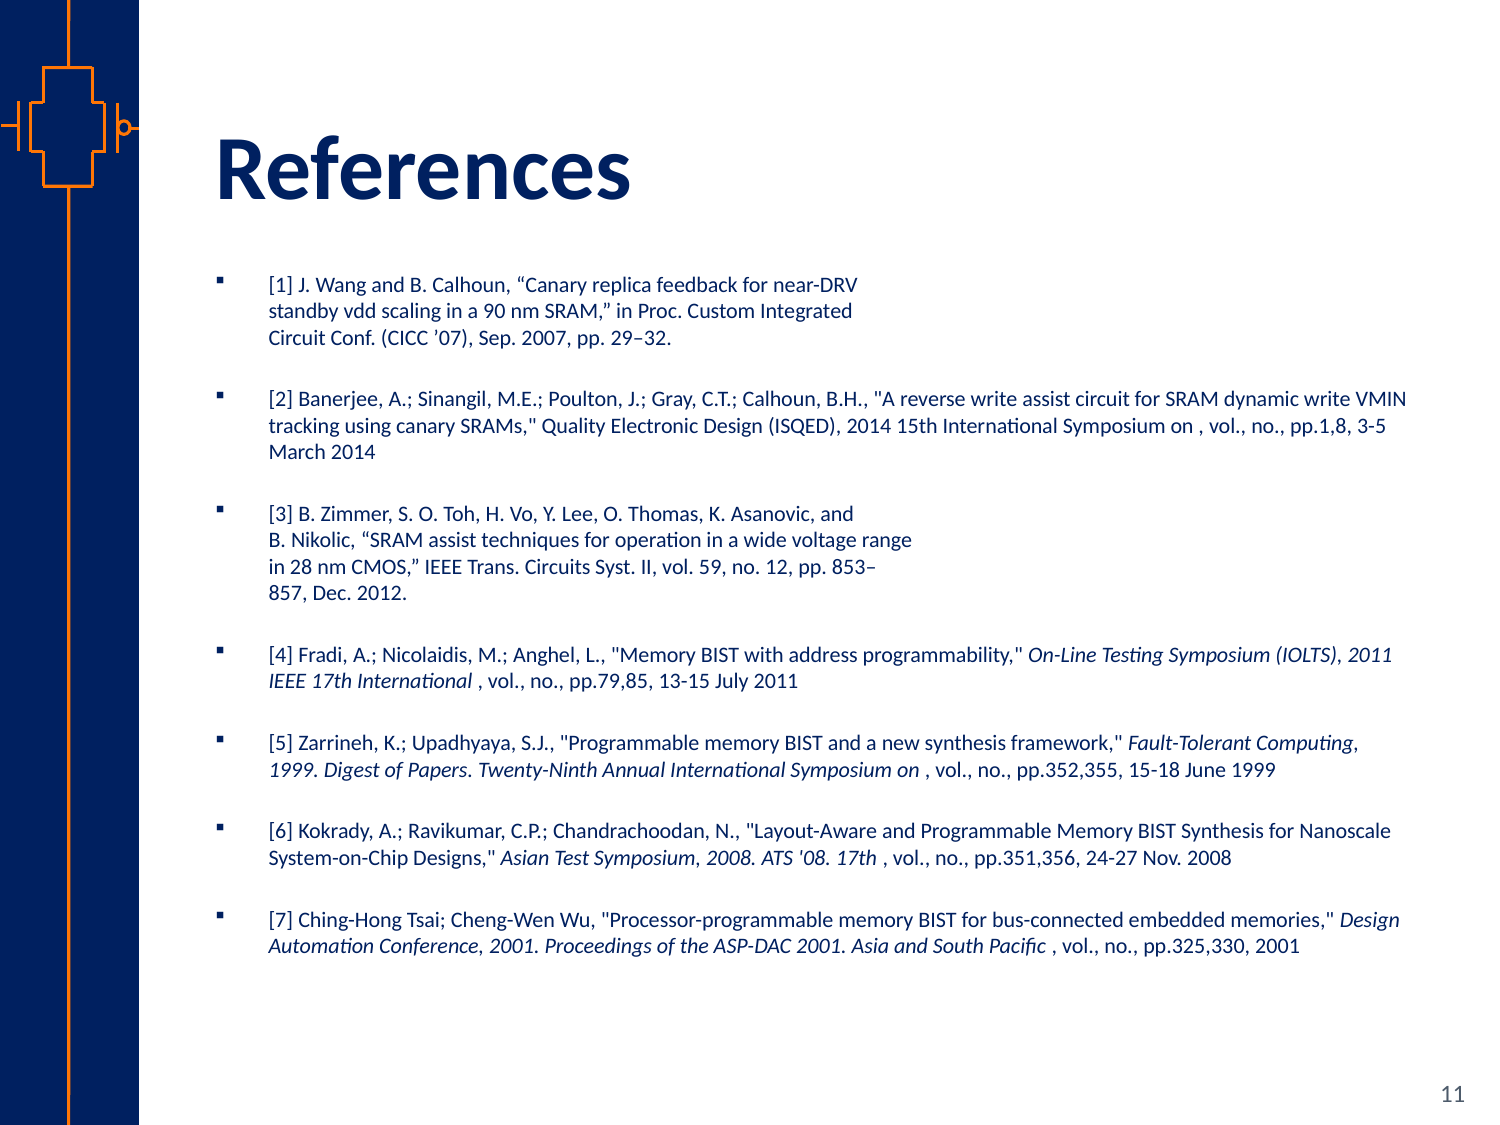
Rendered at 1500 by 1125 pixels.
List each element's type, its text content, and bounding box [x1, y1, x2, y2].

list [1] J. Wang and B. Calhoun, “Canary replica feedback for near-DRV standby vdd scaling in a 90 nm SRAM,” in Proc. Custom Integrated Circuit Conf. (CICC ’07), Sep. 2007, pp. 29–32. [2] Banerjee, A.; Sinangil, M.E.; Poulton, J.; Gray, C.T.; Calhoun, B.H., "A reverse write assist circuit for SRAM dynamic write VMIN tracking using canary SRAMs," Quality Electronic Design (ISQED), 2014 15th International Symposium on , vol., no., pp.1,8, 3-5 March 2014 [3] B. Zimmer, S. O. Toh, H. Vo, Y. Lee, O. Thomas, K. Asanovic, and B. Nikolic, “SRAM assist techniques for operation in a wide voltage range in 28 nm CMOS,” IEEE Trans. Circuits Syst. II, vol. 59, no. 12, pp. 853– 857, Dec. 2012. [4] Fradi, A.; Nicolaidis, M.; Anghel, L., "Memory BIST with address programmability," On-Line Testing Symposium (IOLTS), 2011 IEEE 17th International , vol., no., pp.79,85, 13-15 July 2011 [5] Zarrineh, K.; Upadhyaya, S.J., "Programmable memory BIST and a new synthesis framework," Fault-Tolerant Computing, 1999. Digest of Papers. Twenty-Ninth Annual International Symposium on , vol., no., pp.352,355, 15-18 June 1999 [6] Kokrady, A.; Ravikumar, C.P.; Chandrachoodan, N., "Layout-Aware and Programmable Memory BIST Synthesis for Nanoscale System-on-Chip Designs," Asian Test Symposium, 2008. ATS '08. 17th , vol., no., pp.351,356, 24-27 Nov. 2008 [7] Ching-Hong Tsai; Cheng-Wen Wu, "Processor-programmable memory BIST for bus-connected embedded memories," Design Automation Conference, 2001. Proceedings of the ASP-DAC 2001. Asia and South Pacific , vol., no., pp.325,330, 2001 [200, 262, 1425, 988]
title References [200, 37, 1388, 225]
slide_number 11 [1425, 1062, 1488, 1123]
